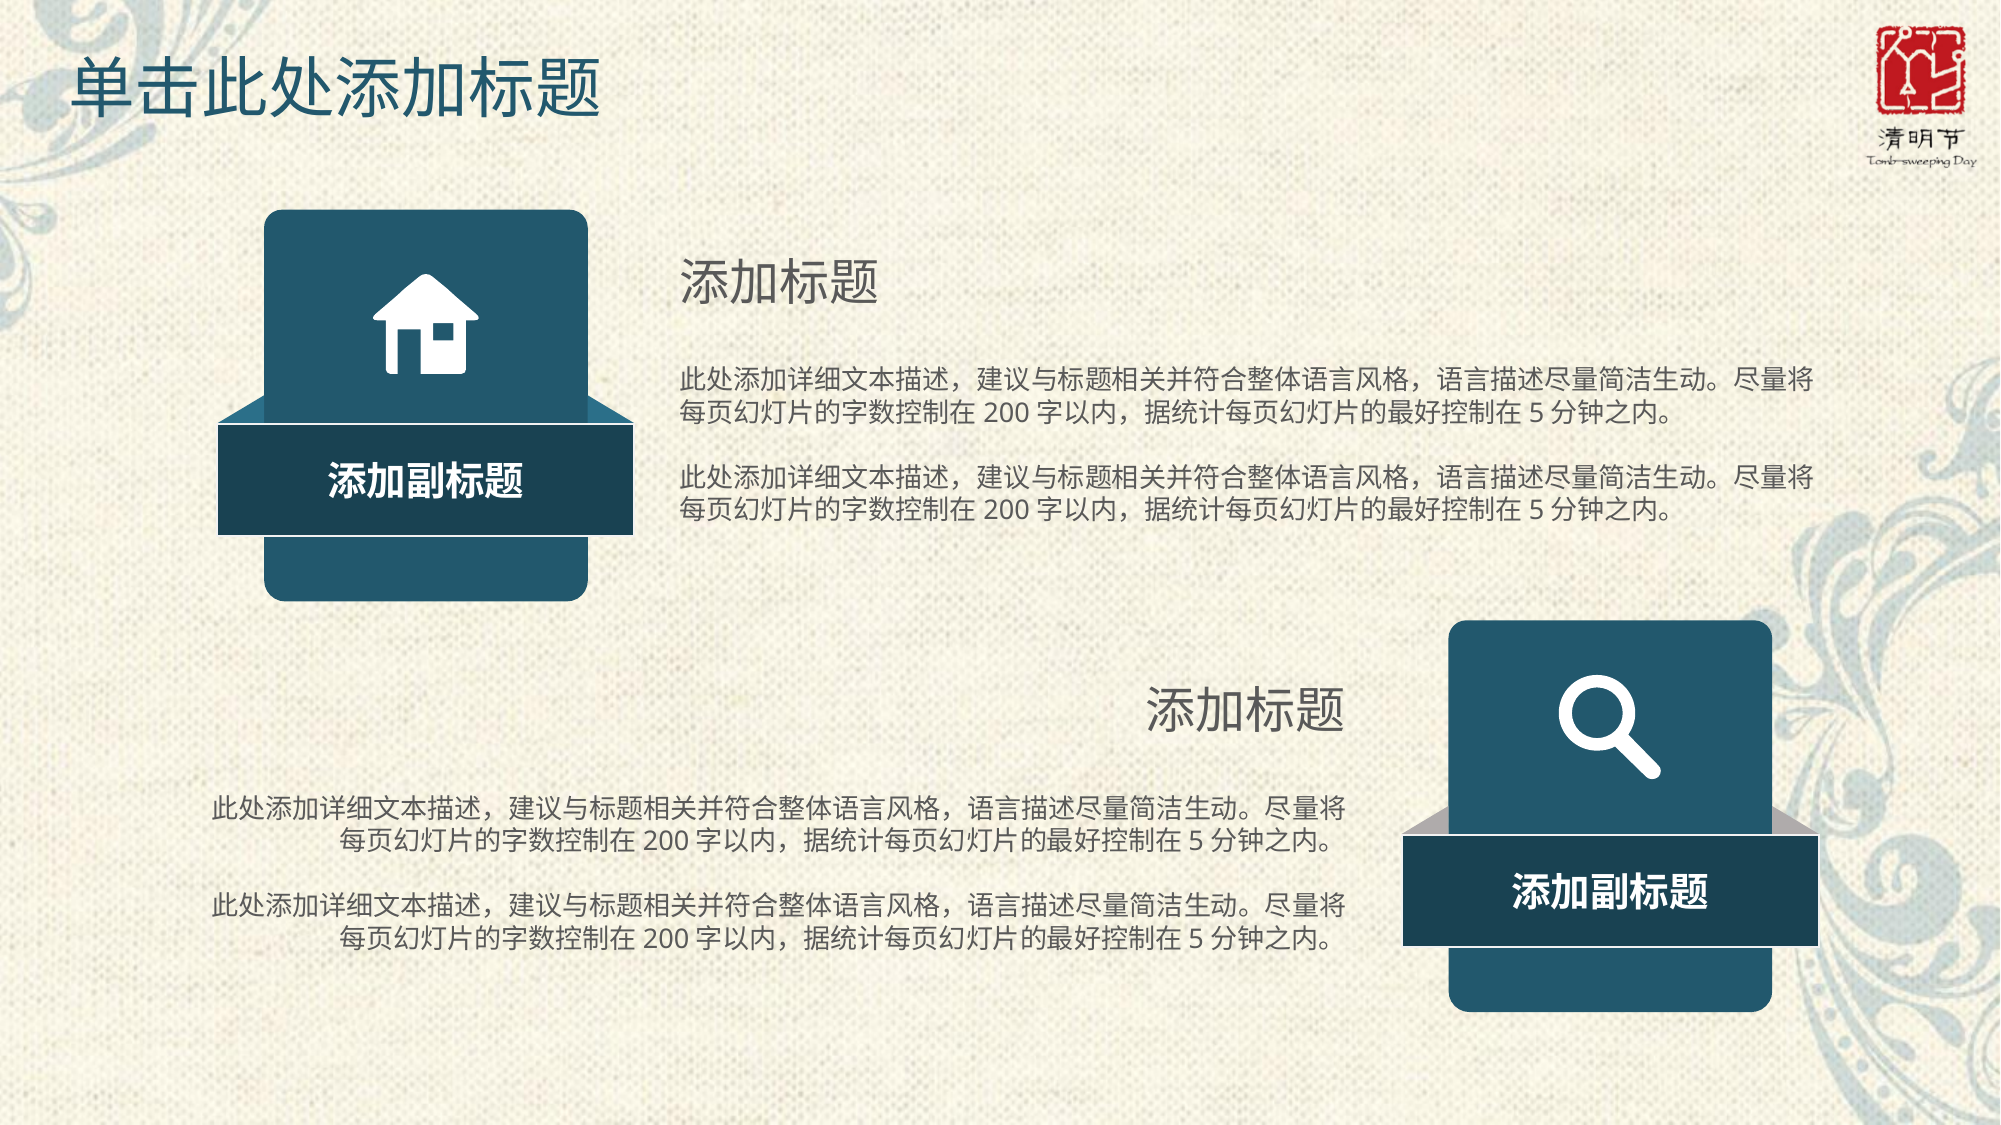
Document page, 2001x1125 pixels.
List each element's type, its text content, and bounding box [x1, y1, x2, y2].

title 单击此处添加标题 [53, 31, 1779, 151]
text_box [1401, 620, 1819, 1013]
picture [0, 0, 2001, 1125]
text_box 添加标题 此处添加详细文本描述，建议与标题相关并符合整体语言风格，语言描述尽量简洁生动。尽量将每页幻灯片的字数控制在200字以内，据统计每页幻灯片的最好控制在5分钟之内。 此处添加详细文本描述，建议与标题相关并符合整体语言风格，语言描述尽量简洁生动。尽量将每页幻灯片的字数控制在200字以内，据统计每页幻灯片的最好控制在5分钟之内。 [168, 668, 1366, 964]
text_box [217, 209, 635, 602]
text_box 添加标题 此处添加详细文本描述，建议与标题相关并符合整体语言风格，语言描述尽量简洁生动。尽量将每页幻灯片的字数控制在200字以内，据统计每页幻灯片的最好控制在5分钟之内。 此处添加详细文本描述，建议与标题相关并符合整体语言风格，语言描述尽量简洁生动。尽量将每页幻灯片的字数控制在200字以内，据统计每页幻灯片的最好控制在5分钟之内。 [659, 240, 1857, 536]
